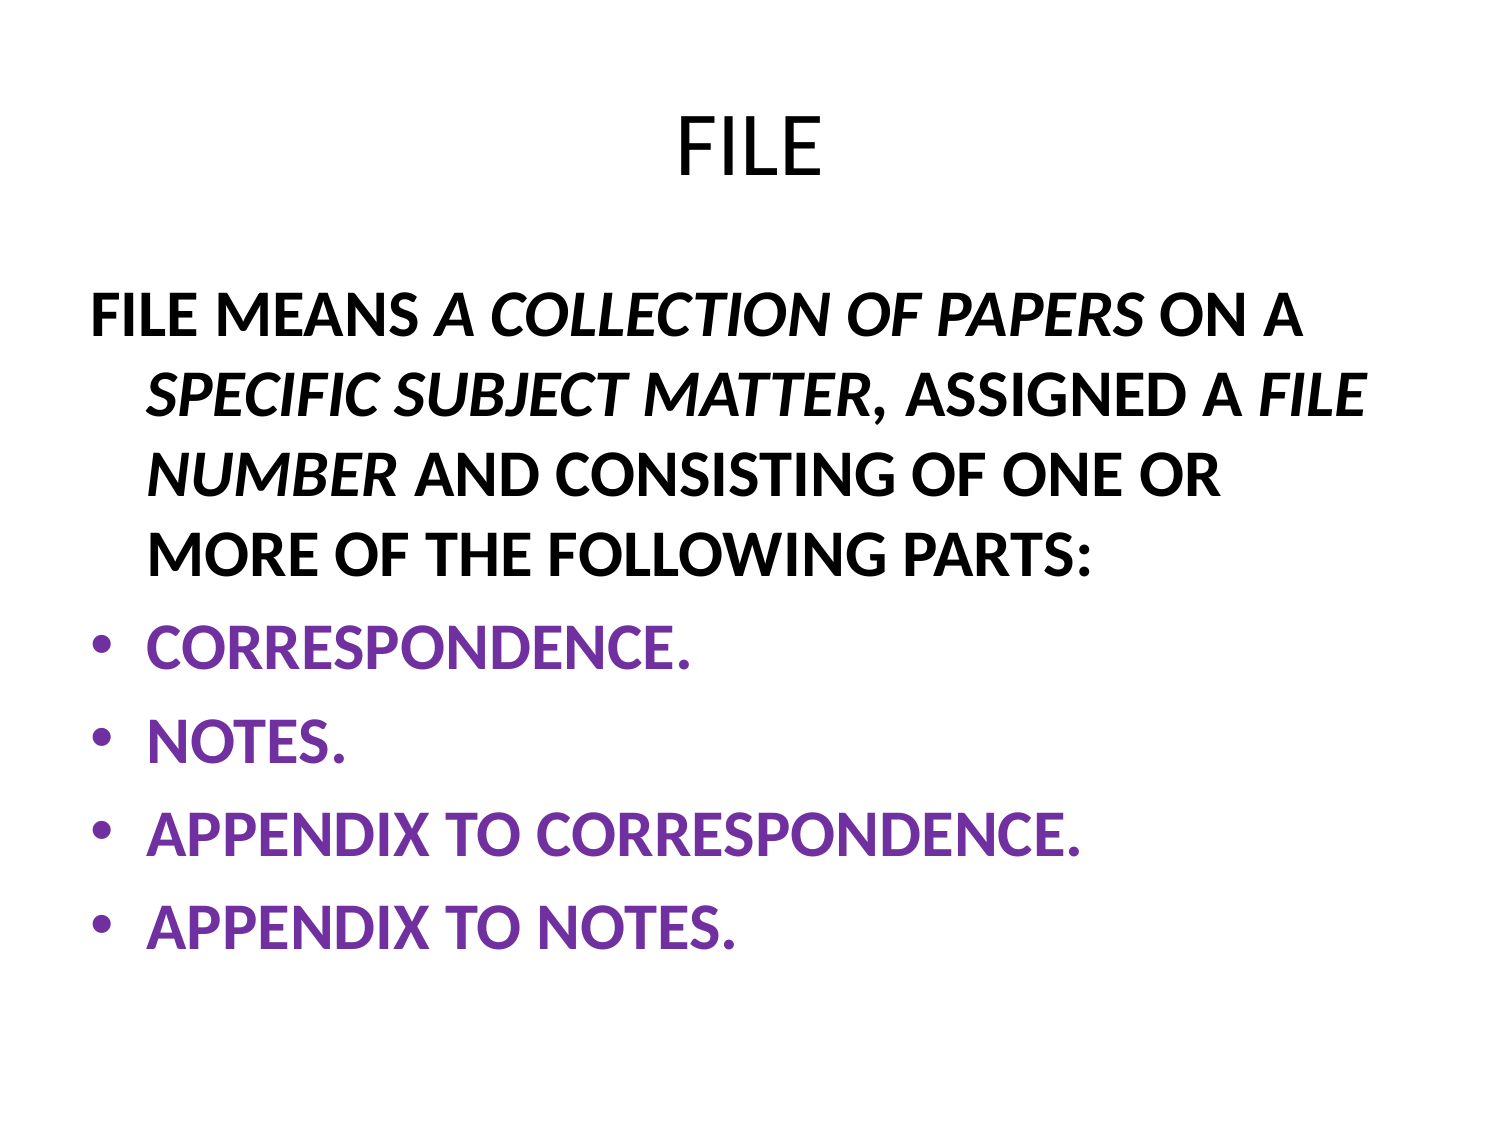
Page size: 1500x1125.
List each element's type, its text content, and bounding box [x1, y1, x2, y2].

list FILE MEANS A COLLECTION OF PAPERS ON A SPECIFIC SUBJECT MATTER, ASSIGNED A FILE NUMBER AND CONSISTING OF ONE OR MORE OF THE FOLLOWING PARTS: CORRESPONDENCE. NOTES. APPENDIX TO CORRESPONDENCE. APPENDIX TO NOTES. [75, 262, 1425, 1005]
title FILE [75, 45, 1425, 233]
